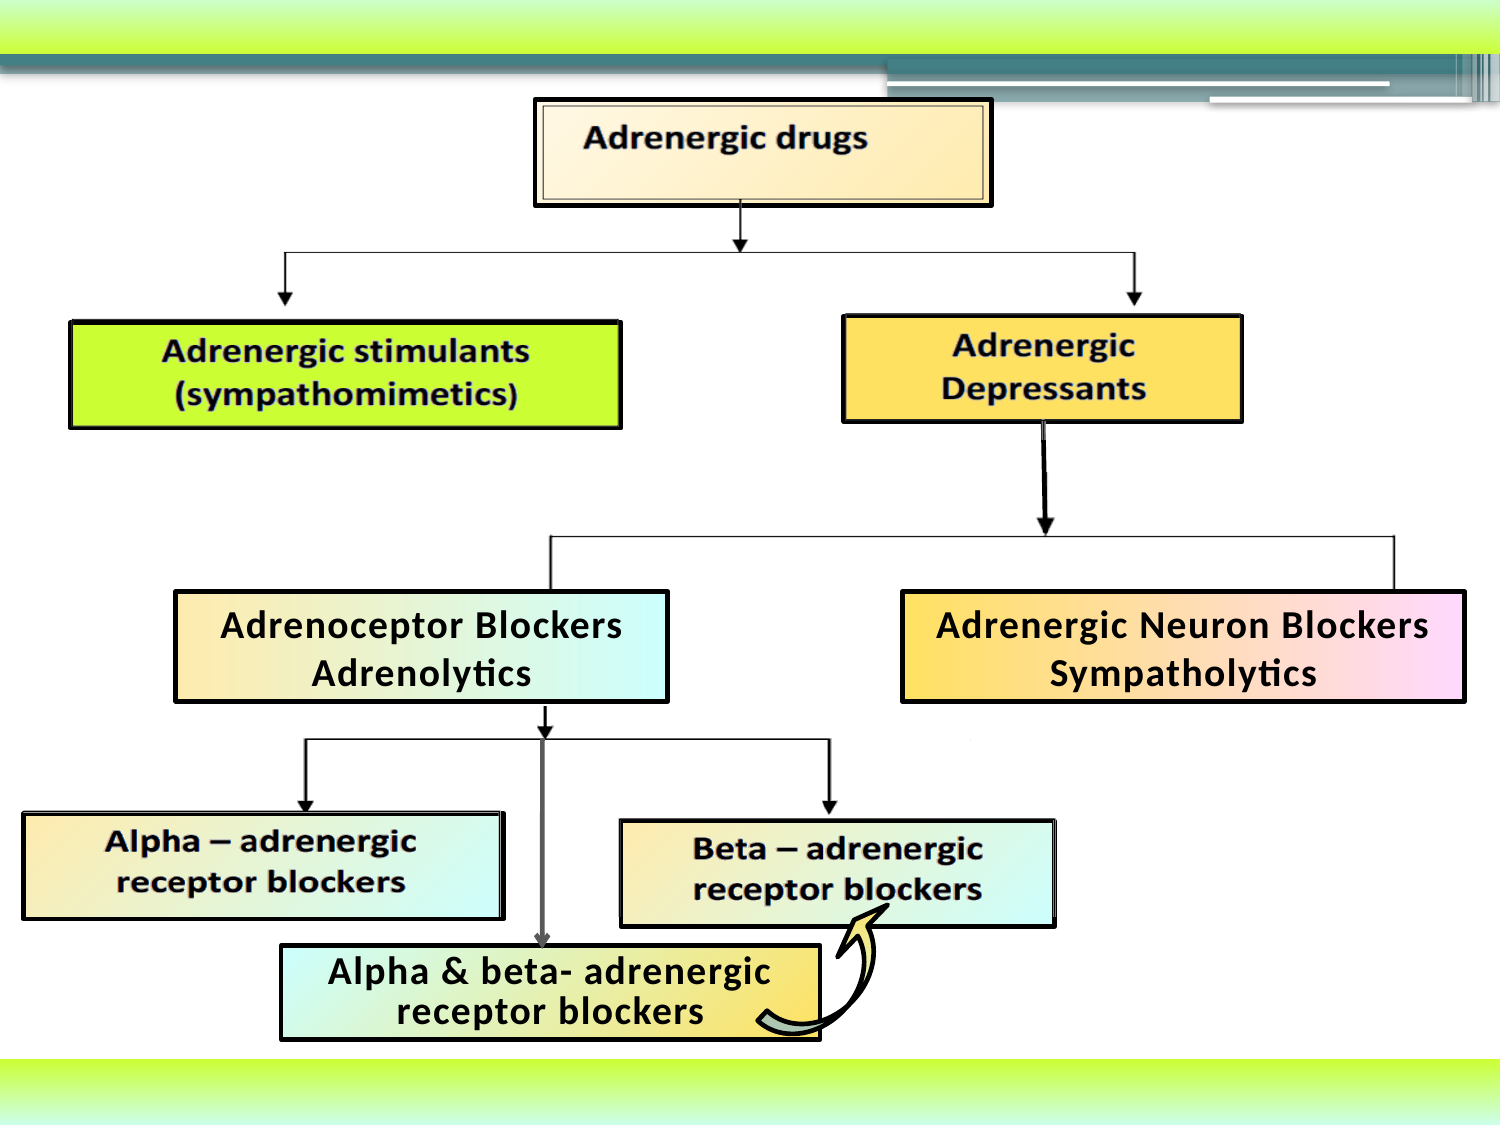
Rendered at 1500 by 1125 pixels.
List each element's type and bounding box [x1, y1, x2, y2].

text_box [0, 1058, 1500, 1125]
text_box [46, 76, 1430, 440]
text_box [0, 0, 1500, 56]
text_box [23, 705, 1067, 1042]
text_box [175, 416, 1465, 703]
